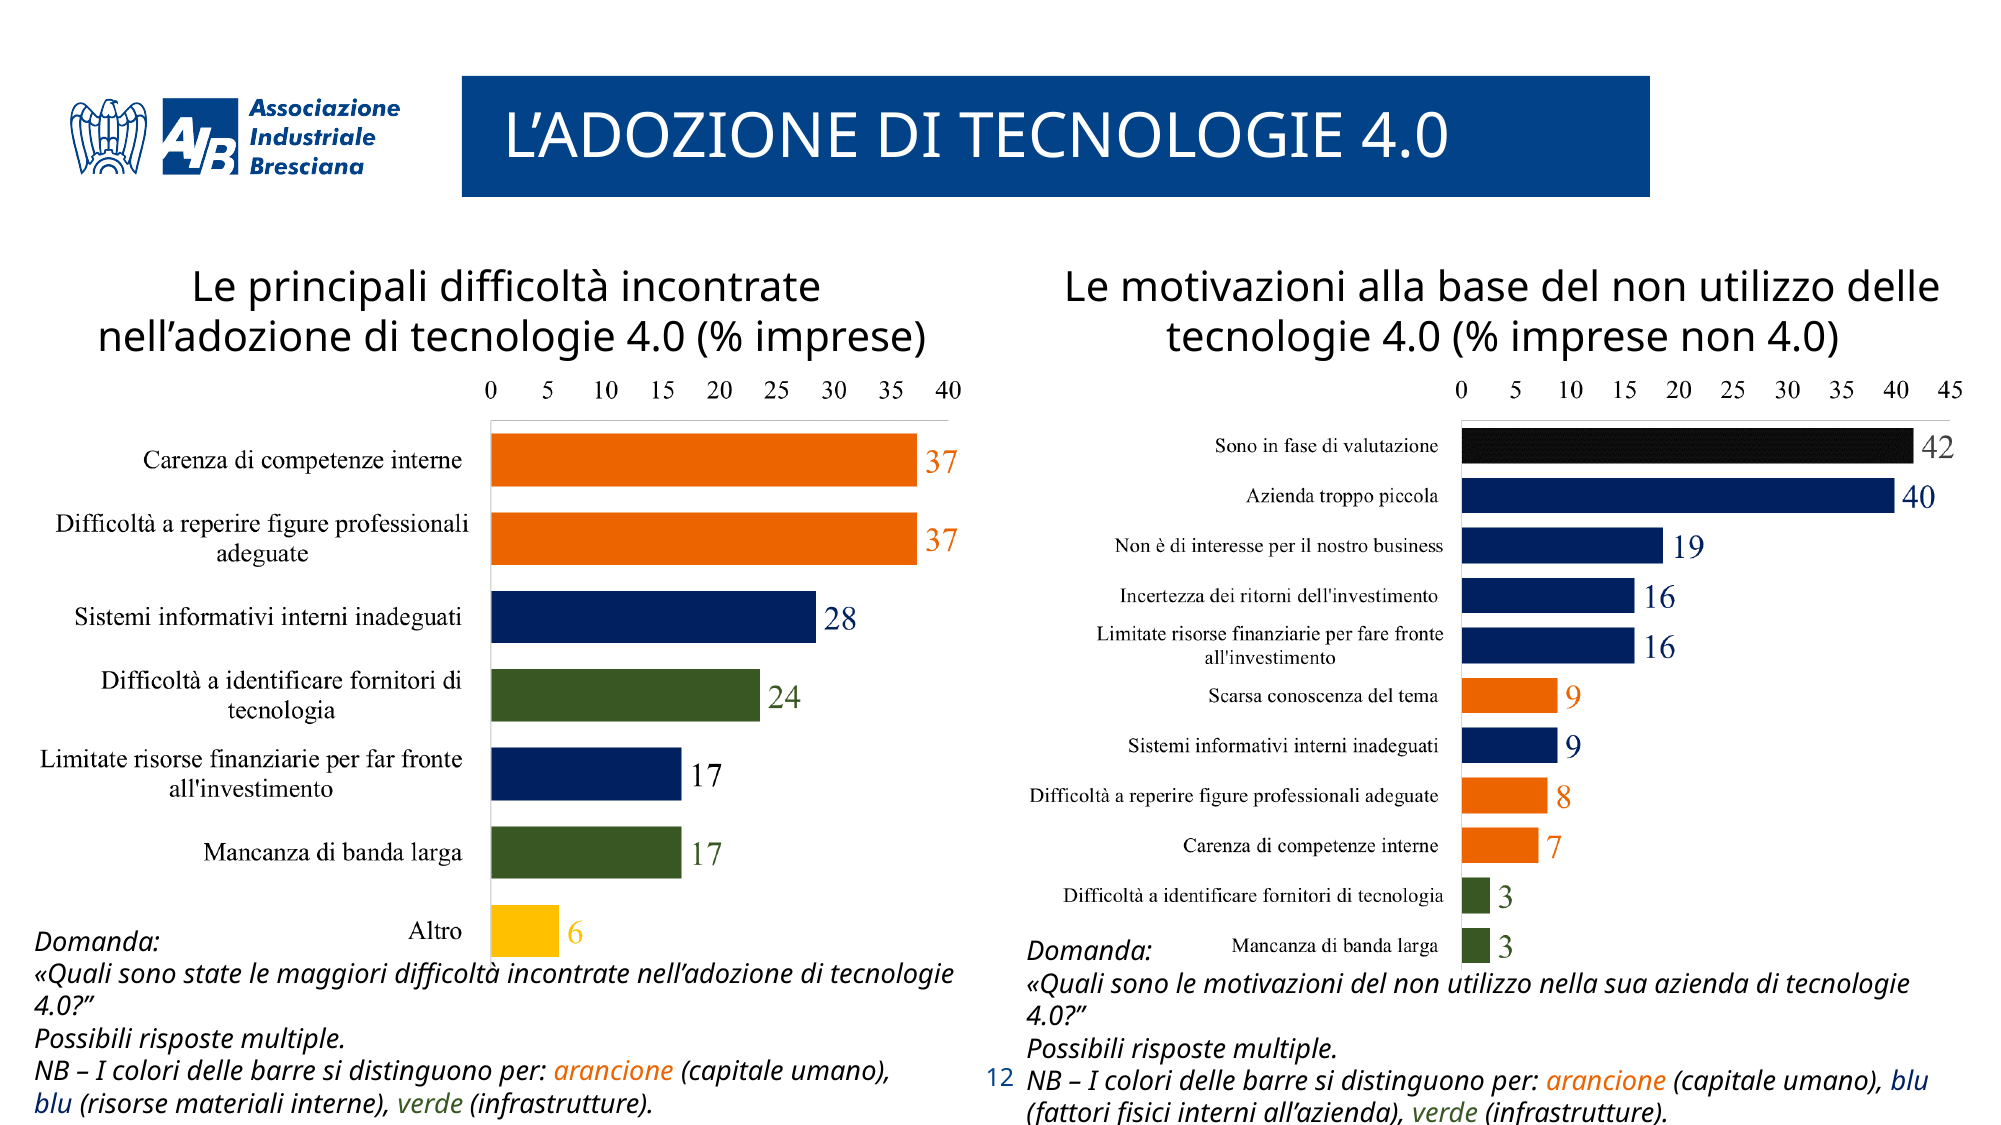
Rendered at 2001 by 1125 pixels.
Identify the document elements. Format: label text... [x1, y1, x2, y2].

title L’ADOZIONE DI TECNOLOGIE 4.0 [472, 91, 1639, 184]
picture [70, 98, 400, 175]
text_box Le principali difficoltà incontrate nell’adozione di tecnologie 4.0 (% imprese) [82, 252, 941, 368]
text_box Domanda: «Quali sono state le maggiori difficoltà incontrate nell’adozione di tecnologie 4.0?” Possibili risposte multiple. NB – I colori delle barre si distinguono per: arancione (capitale umano), blu (risorse materiali interne), verde (infrastrutture). [19, 916, 1000, 1125]
picture [1026, 368, 1971, 984]
text_box Domanda: «Quali sono le motivazioni del non utilizzo nella sua azienda di tecnologie 4.0?” Possibili risposte multiple. NB – I colori delle barre si distinguono per: arancione (capitale umano), blu (fattori fisici interni all’azienda), verde (infrastrutture). [1011, 926, 1956, 1125]
picture [31, 368, 975, 984]
text_box Le motivazioni alla base del non utilizzo delle tecnologie 4.0 (% imprese non 4.0) [1049, 252, 1956, 368]
